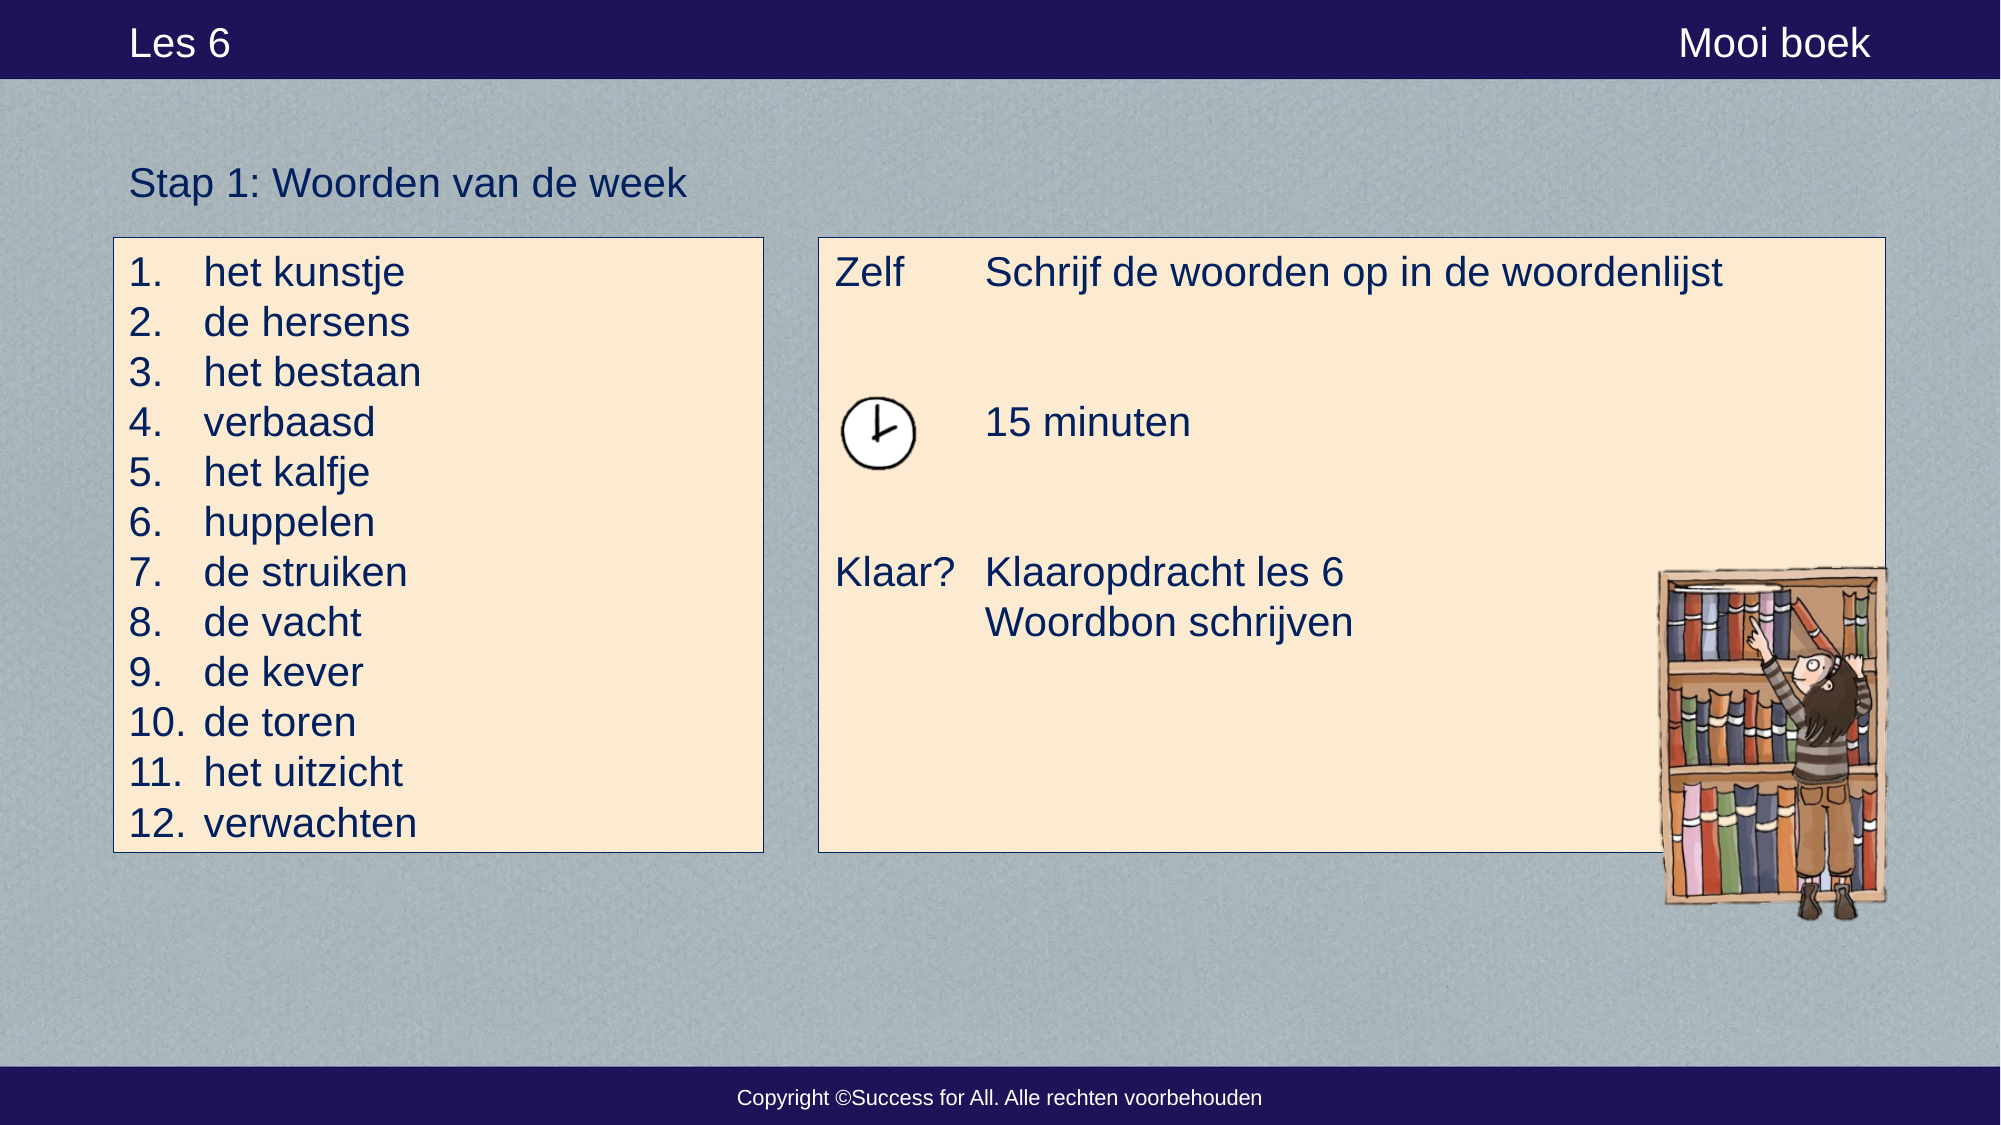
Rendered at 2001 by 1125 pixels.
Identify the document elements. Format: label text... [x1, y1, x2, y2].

picture [0, 0, 2001, 1125]
text_box het kunstje de hersens het bestaan verbaasd het kalfje huppelen de struiken de vacht de kever de toren het uitzicht verwachten [113, 237, 764, 853]
text_box Les 6 [114, 8, 354, 73]
text_box Stap 1: Woorden van de week [113, 148, 1635, 214]
text_box Mooi boek [999, 8, 1886, 73]
text_box Copyright ©Success for All. Alle rechten voorbehouden [0, 1076, 2000, 1125]
text_box Zelf Schrijf de woorden op in de woordenlijst 15 minuten Klaar? Klaaropdracht les 6 Woordbon schrijven [818, 237, 1886, 853]
